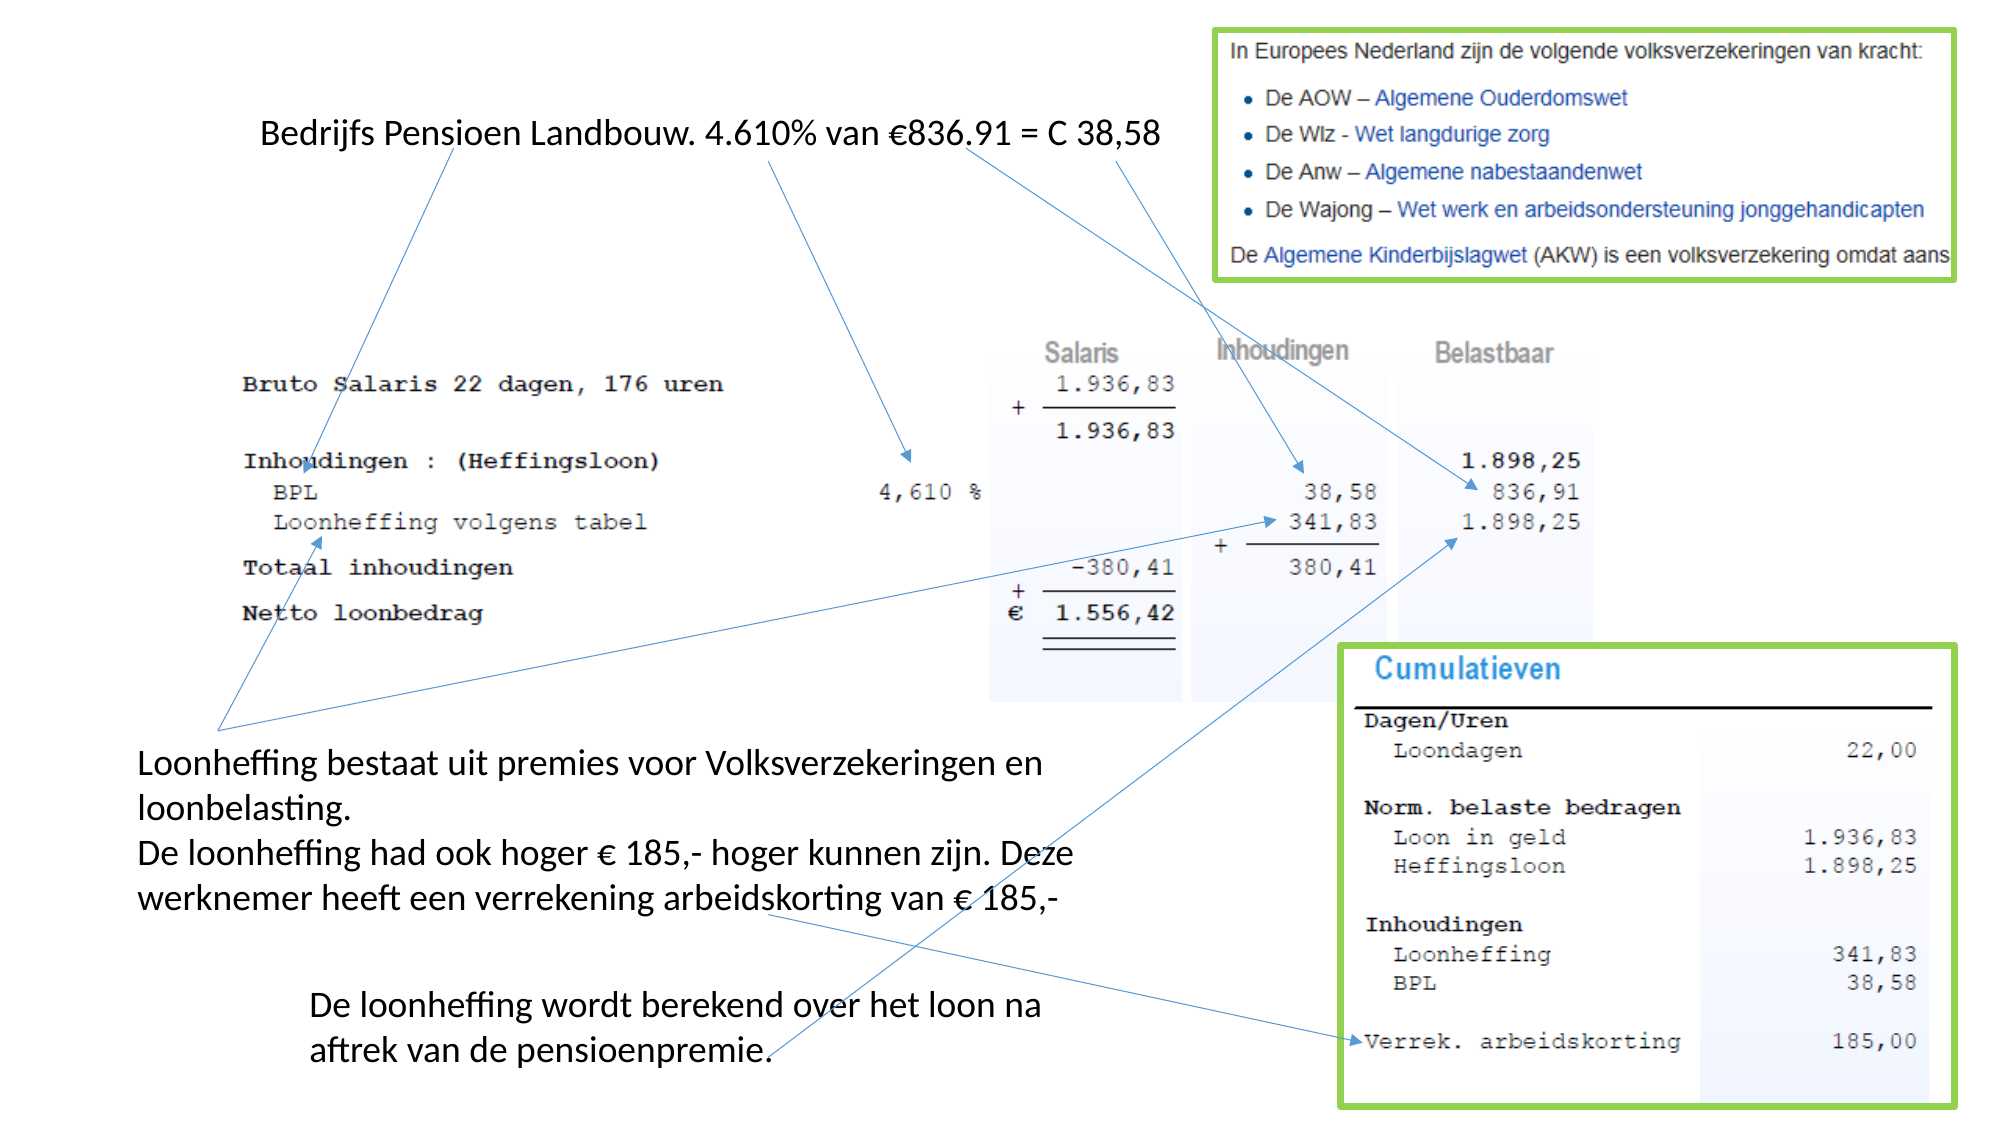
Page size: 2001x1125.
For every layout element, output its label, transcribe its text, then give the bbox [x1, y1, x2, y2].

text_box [768, 537, 1458, 1058]
text_box De loonheffing wordt berekend over het loon na aftrek van de pensioenpremie. [294, 973, 1116, 1078]
text_box Loonheffing bestaat uit premies voor Volksverzekeringen en loonbelasting. De loonheffing had ook hoger € 185,- hoger kunnen zijn. Deze werknemer heeft een verrekening arbeidskorting van € 185,- [122, 730, 768, 971]
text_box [303, 148, 454, 474]
picture [1218, 32, 1952, 277]
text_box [768, 161, 911, 463]
picture [217, 335, 1952, 1104]
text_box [1115, 161, 1305, 474]
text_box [217, 519, 1277, 731]
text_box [965, 148, 1479, 491]
text_box Bedrijfs Pensioen Landbouw. 4.610% van €836.91 = C 38,58 [245, 100, 1212, 161]
